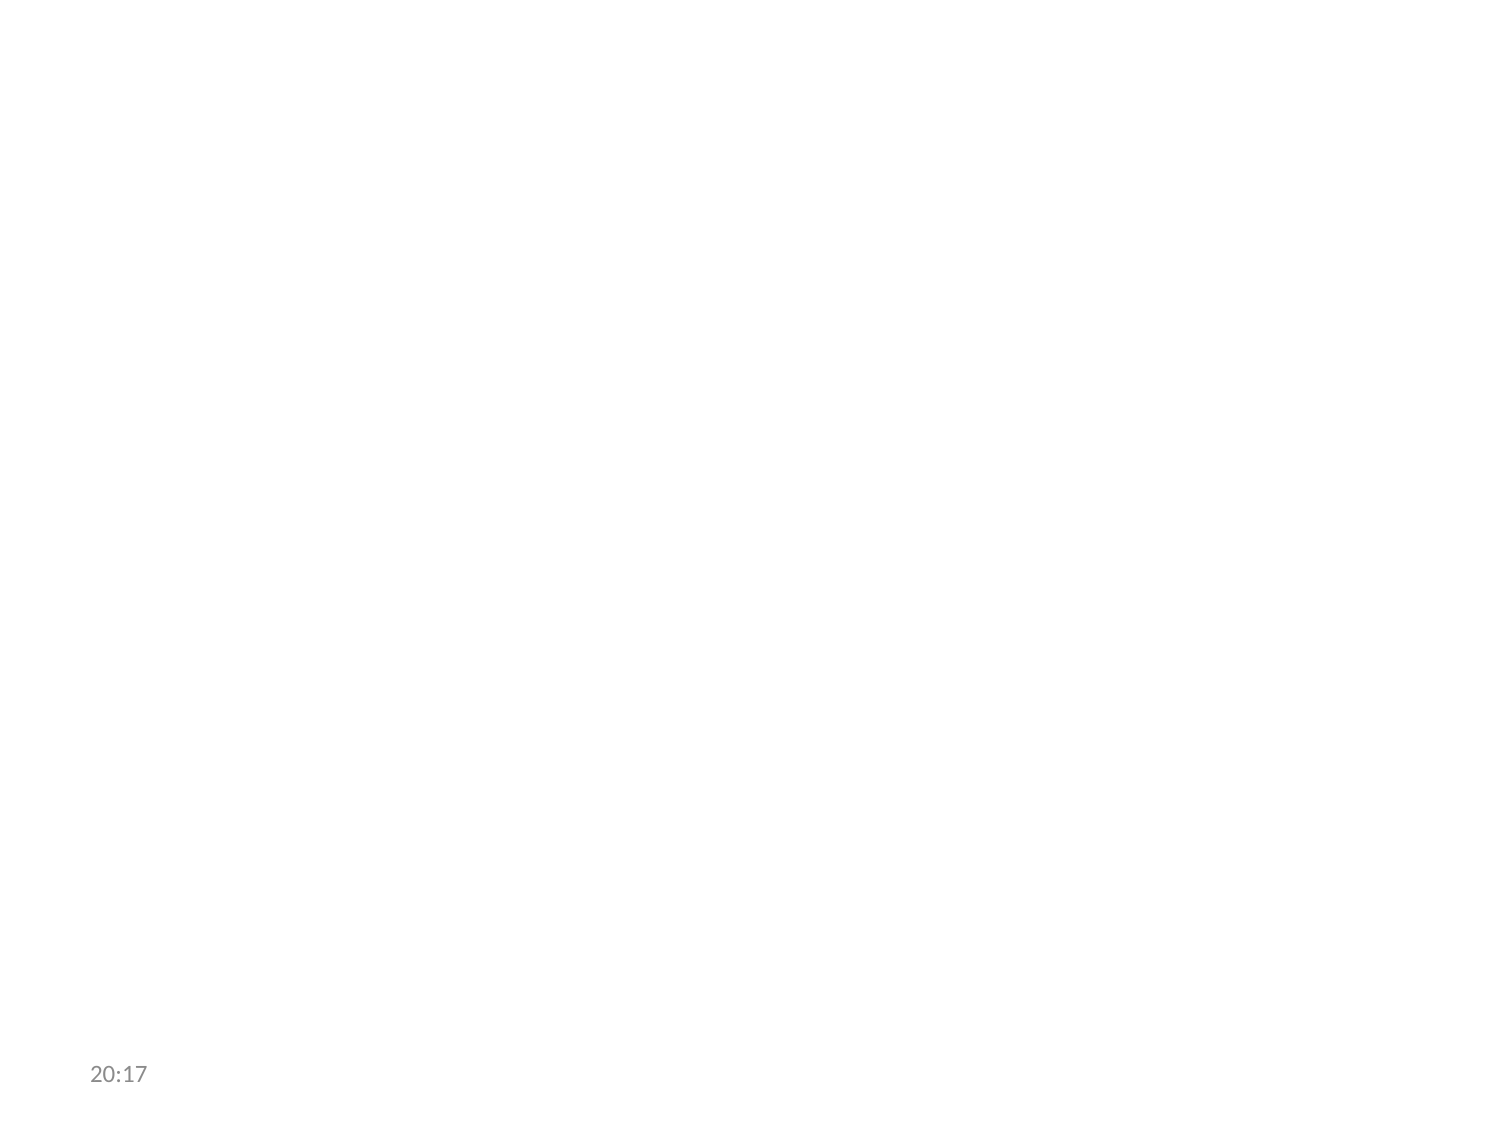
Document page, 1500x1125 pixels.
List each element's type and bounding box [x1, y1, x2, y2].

slide_number [75, 1042, 425, 1103]
